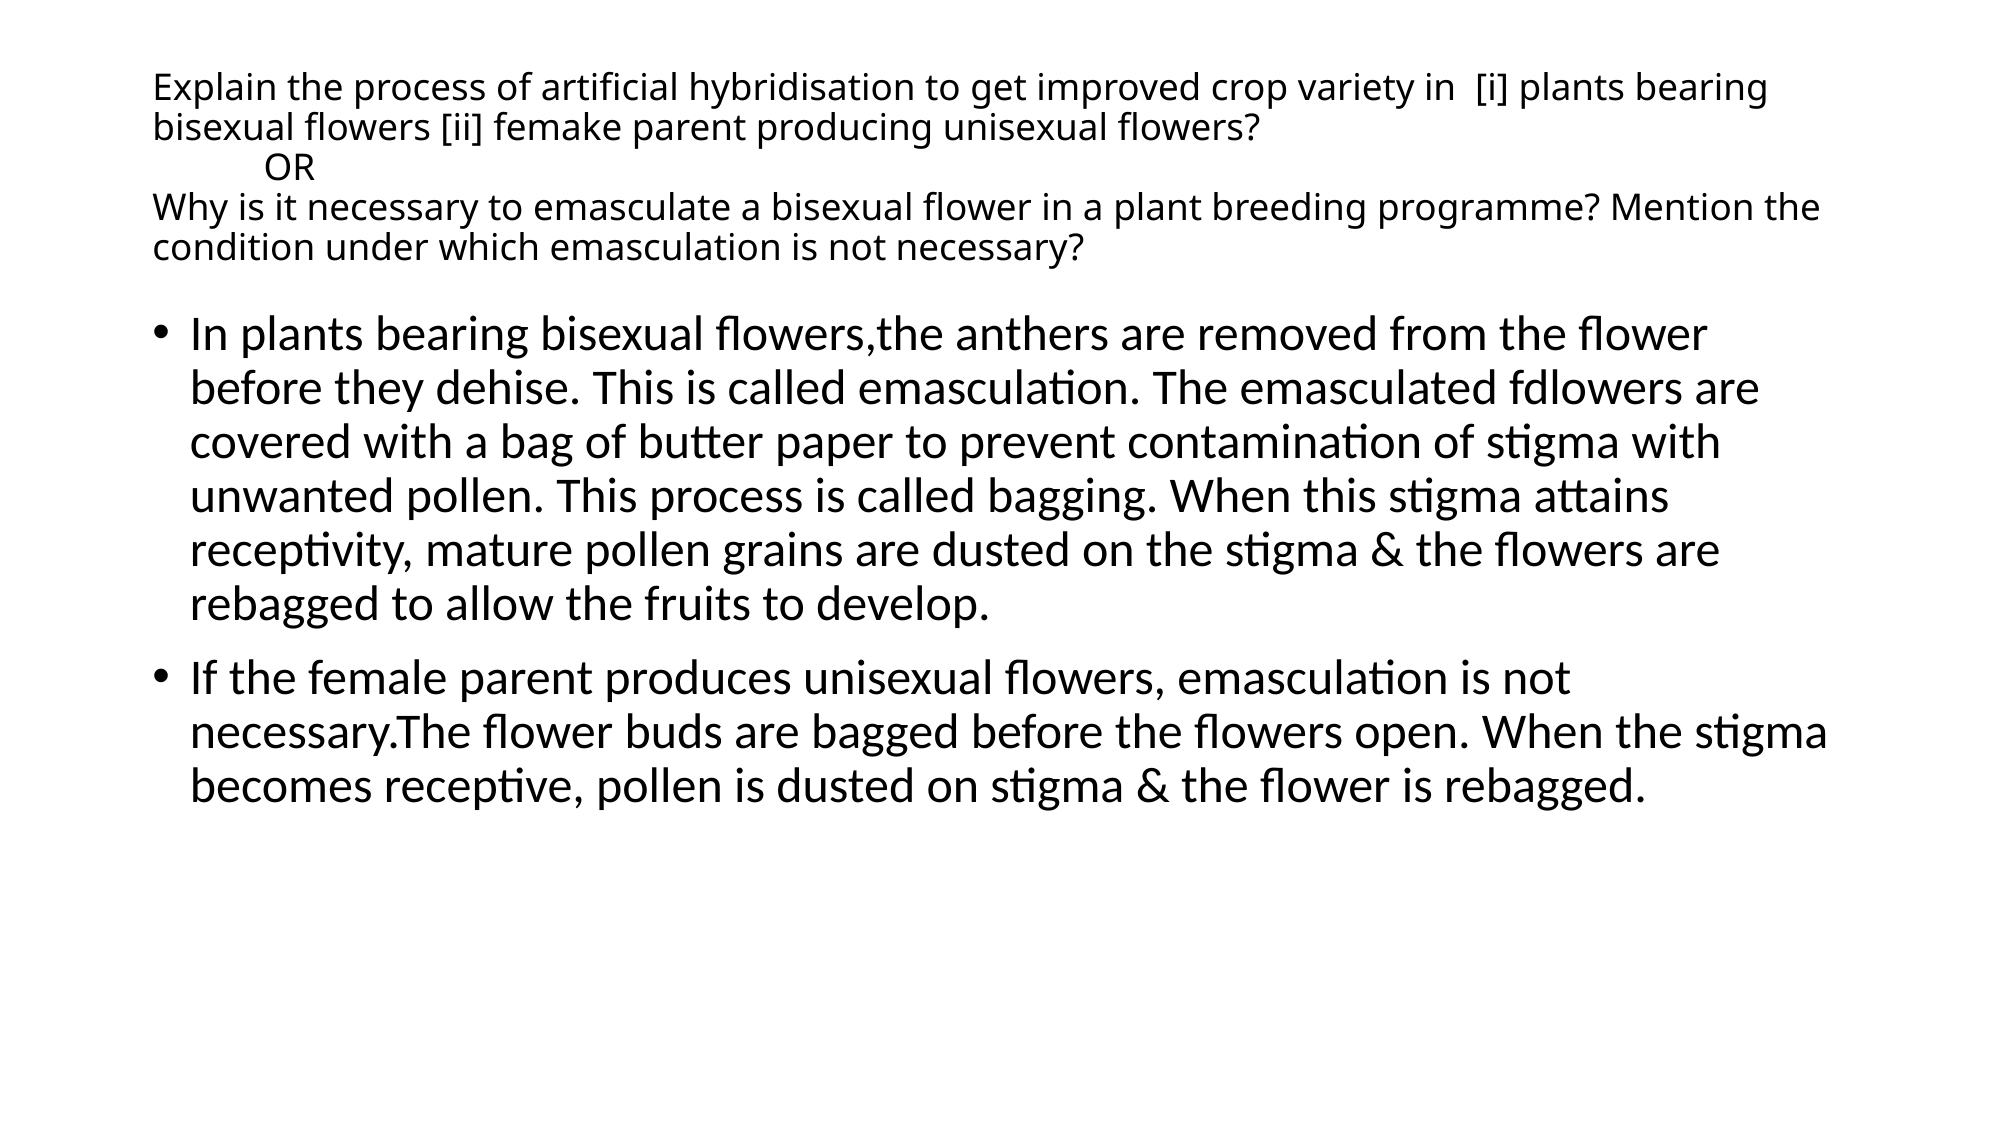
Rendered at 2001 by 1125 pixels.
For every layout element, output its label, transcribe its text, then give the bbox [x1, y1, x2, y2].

title Explain the process of artificial hybridisation to get improved crop variety in [i] plants bearing bisexual flowers [ii] femake parent producing unisexual flowers? OR Why is it necessary to emasculate a bisexual flower in a plant breeding programme? Mention the condition under which emasculation is not necessary? [137, 59, 1863, 278]
list In plants bearing bisexual flowers,the anthers are removed from the flower before they dehise. This is called emasculation. The emasculated fdlowers are covered with a bag of butter paper to prevent contamination of stigma with unwanted pollen. This process is called bagging. When this stigma attains receptivity, mature pollen grains are dusted on the stigma & the flowers are rebagged to allow the fruits to develop. If the female parent produces unisexual flowers, emasculation is not necessary.The flower buds are bagged before the flowers open. When the stigma becomes receptive, pollen is dusted on stigma & the flower is rebagged. [137, 299, 1863, 1014]
